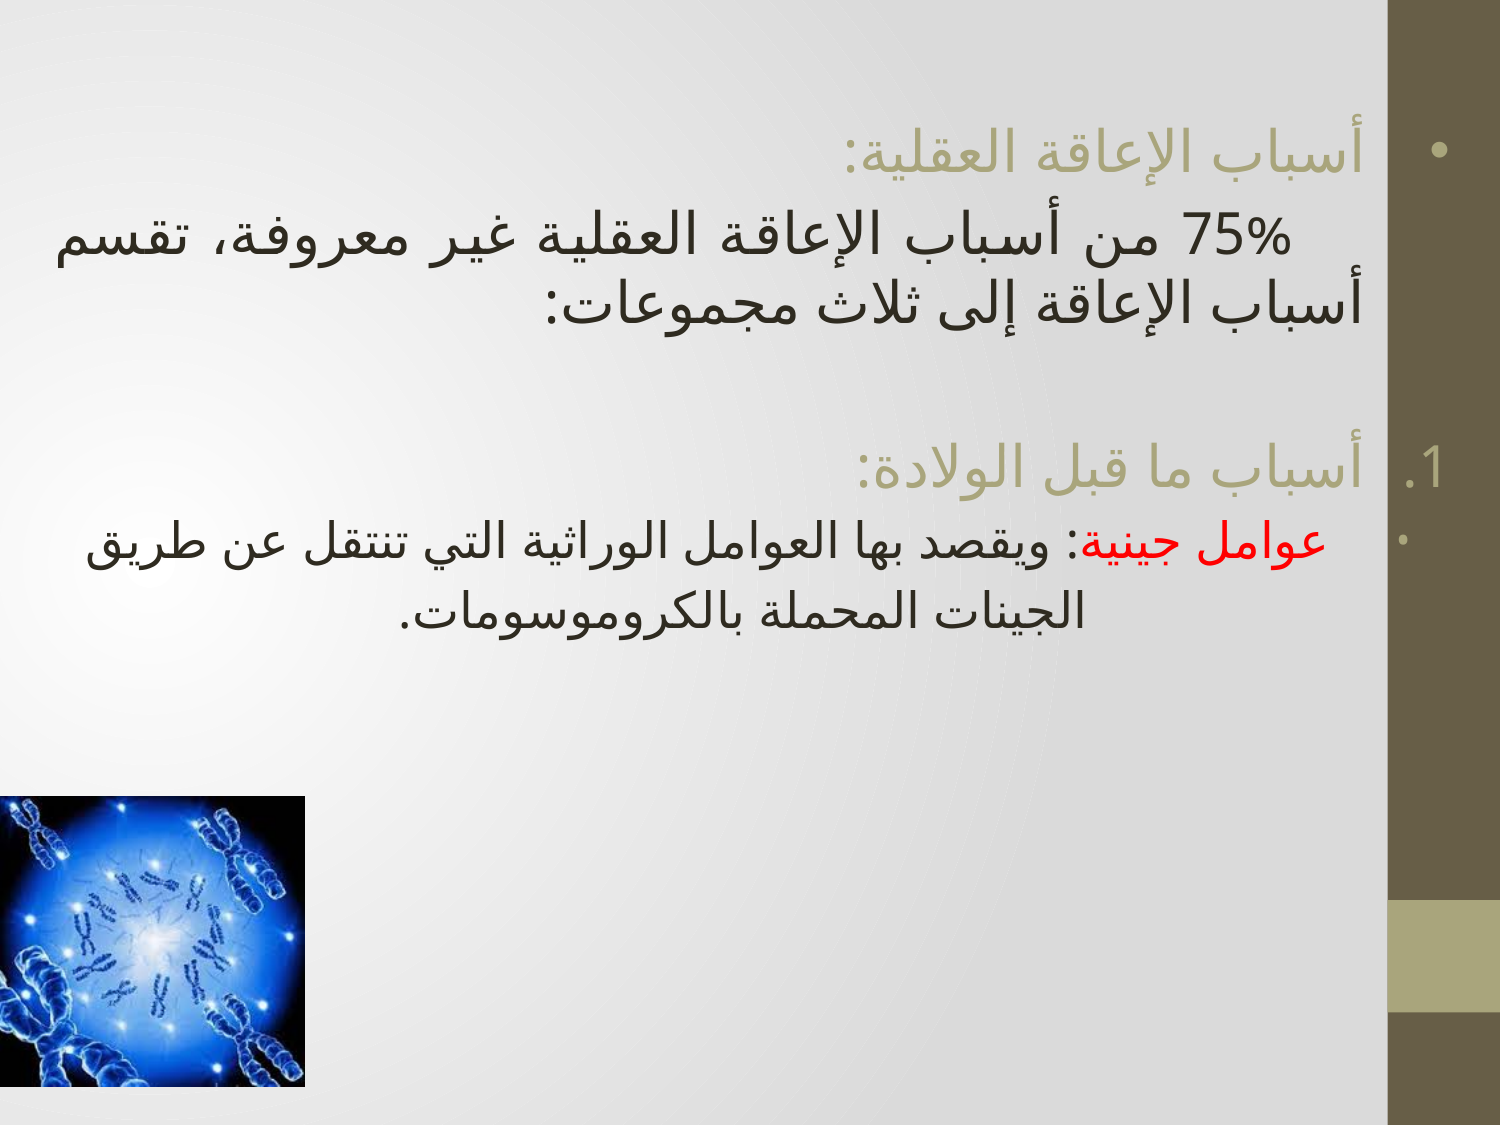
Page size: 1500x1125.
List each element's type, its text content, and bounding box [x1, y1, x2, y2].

list أسباب الإعاقة العقلية: 75% من أسباب الإعاقة العقلية غير معروفة، تقسم أسباب الإعاقة إلى ثلاث مجموعات: أسباب ما قبل الولادة: عوامل جينية: ويقصد بها العوامل الوراثية التي تنتقل عن طريق الجينات المحملة بالكروموسومات. [35, 35, 1465, 1067]
picture [0, 796, 306, 1088]
